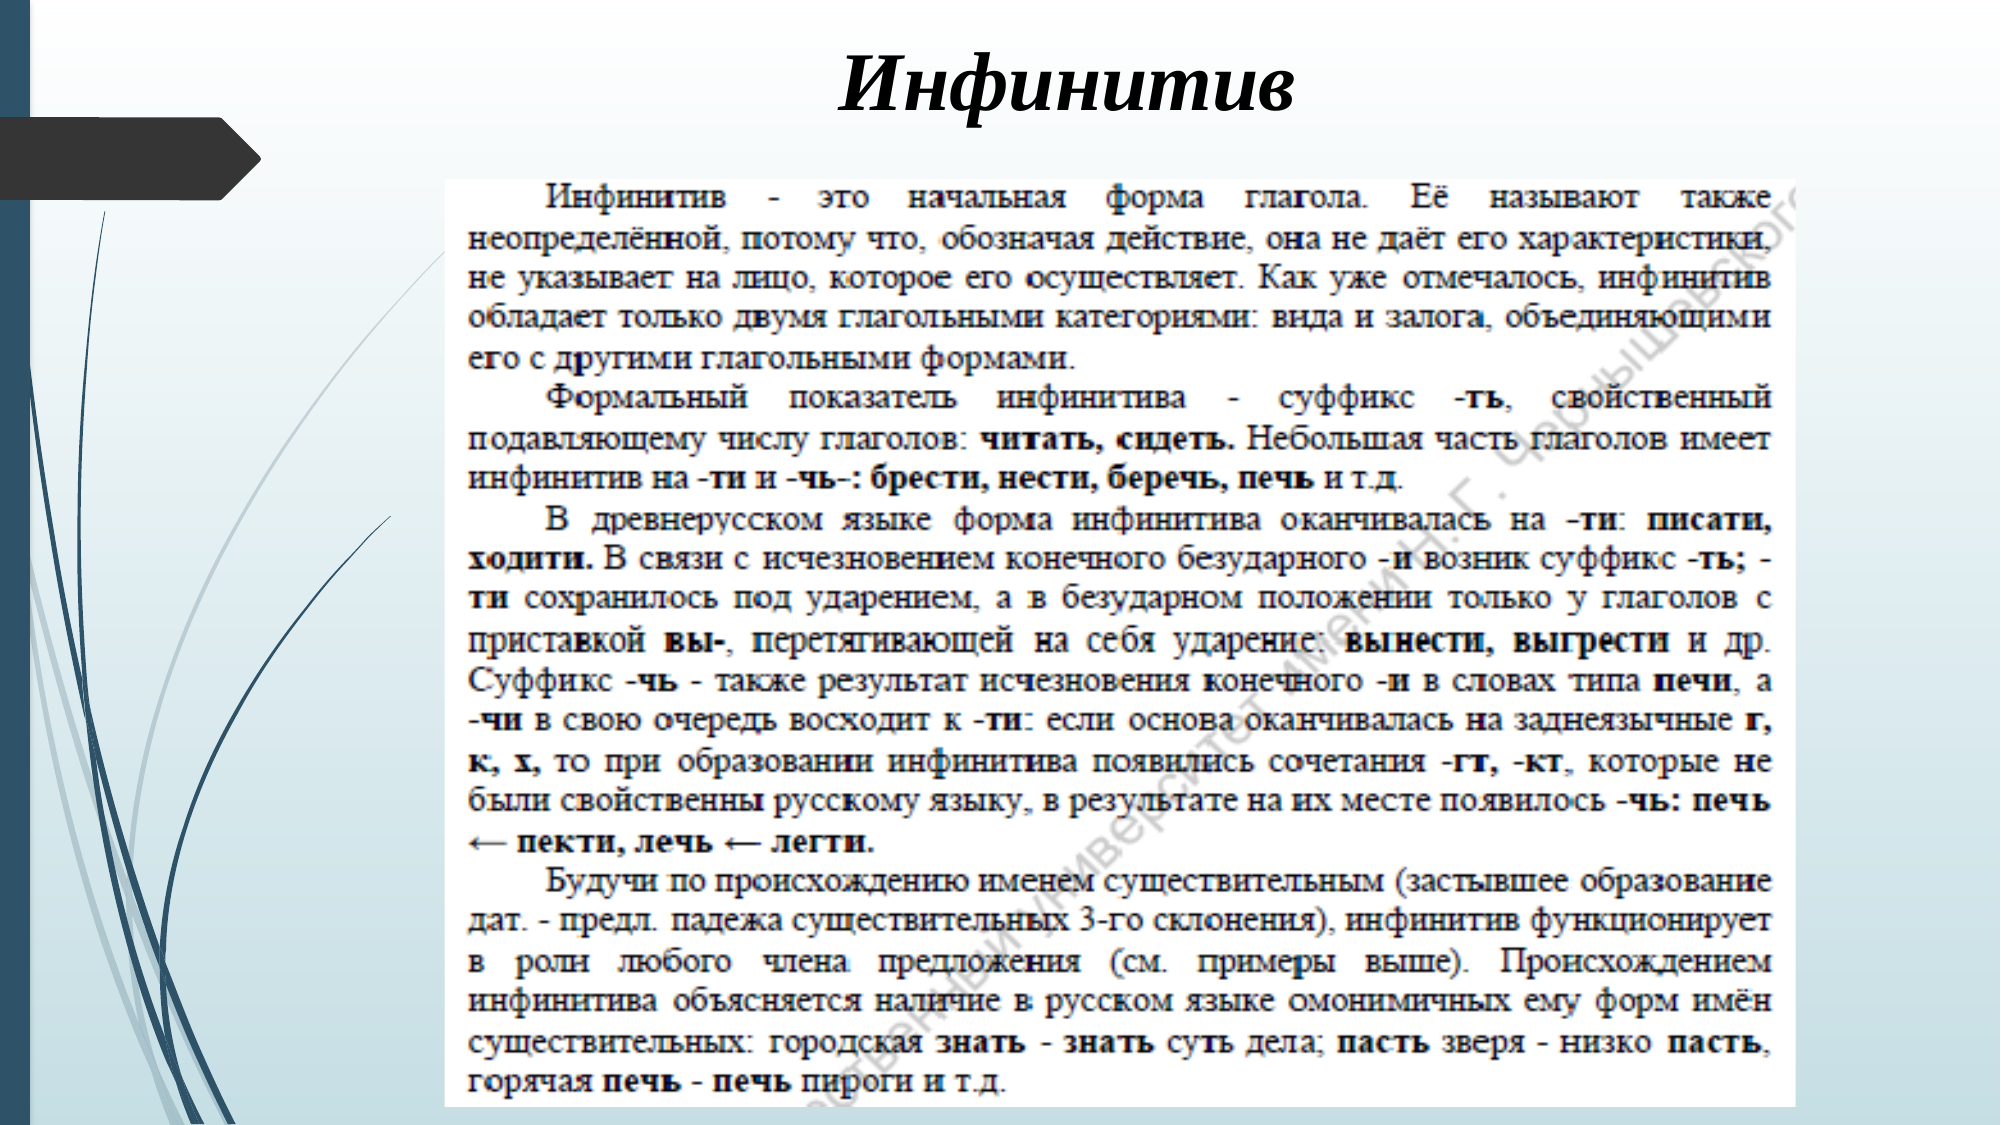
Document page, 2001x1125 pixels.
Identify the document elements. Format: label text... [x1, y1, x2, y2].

picture [444, 178, 1796, 1107]
title Инфинитив [274, 19, 1861, 168]
